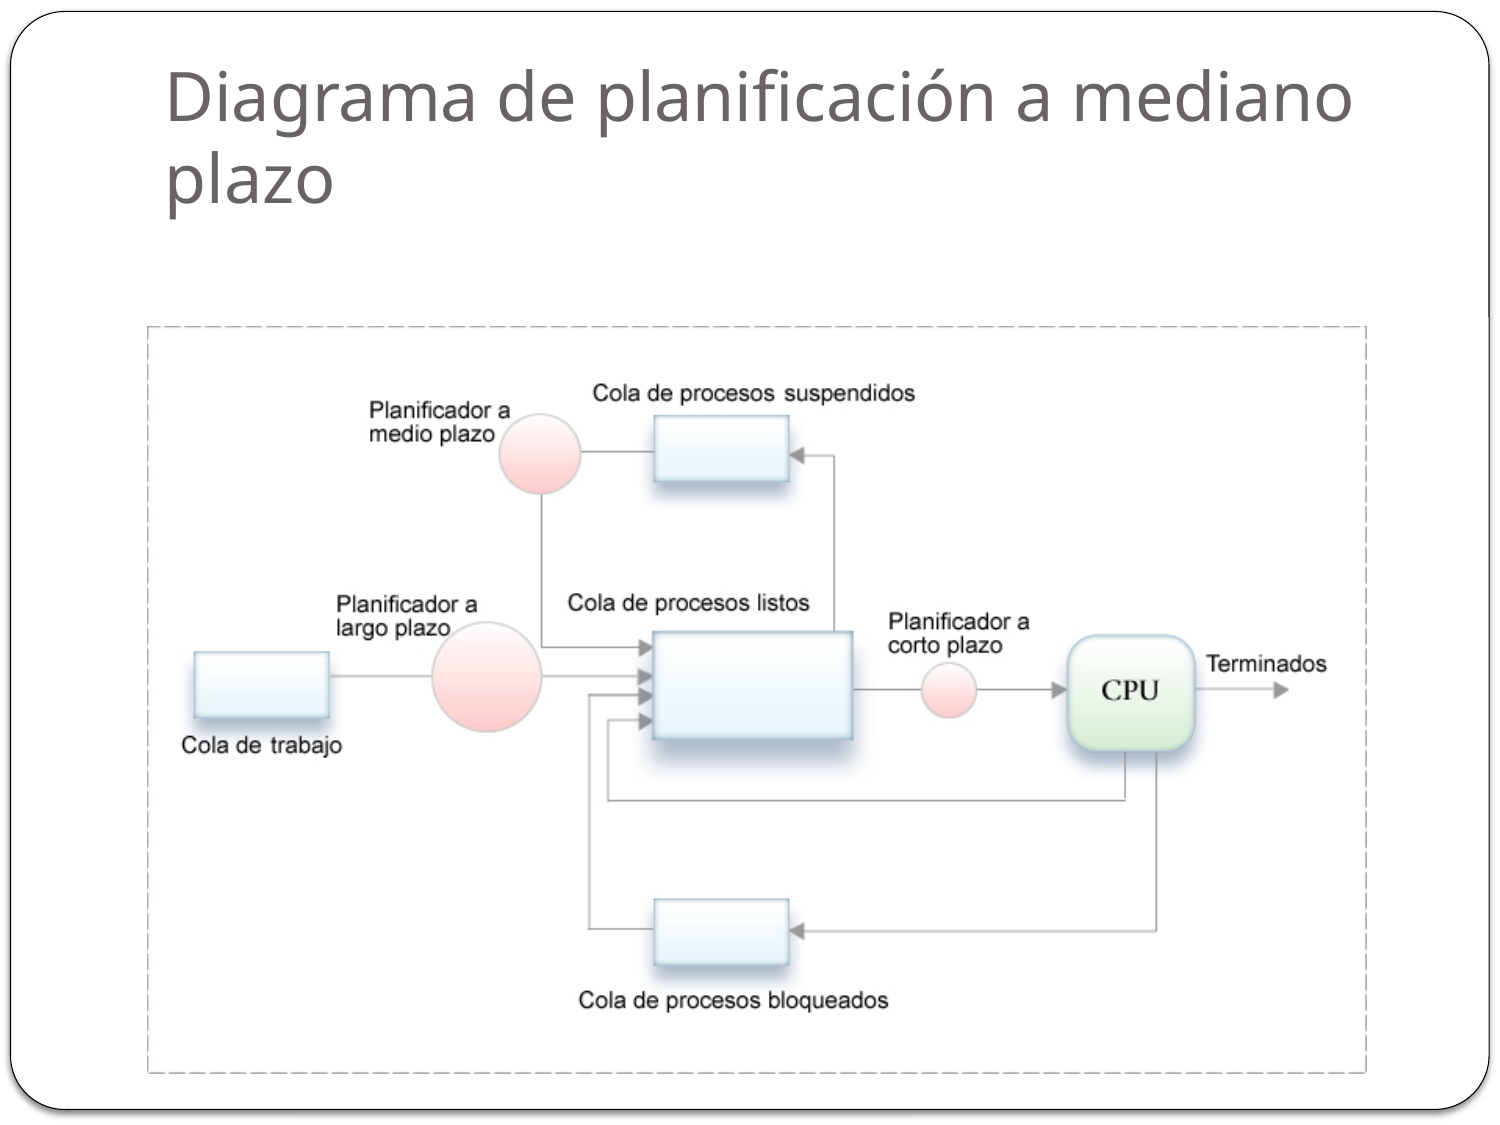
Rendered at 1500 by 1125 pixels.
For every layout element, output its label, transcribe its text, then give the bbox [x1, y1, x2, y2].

picture [147, 326, 1367, 1074]
title Diagrama de planificación a mediano plazo [150, 45, 1425, 233]
